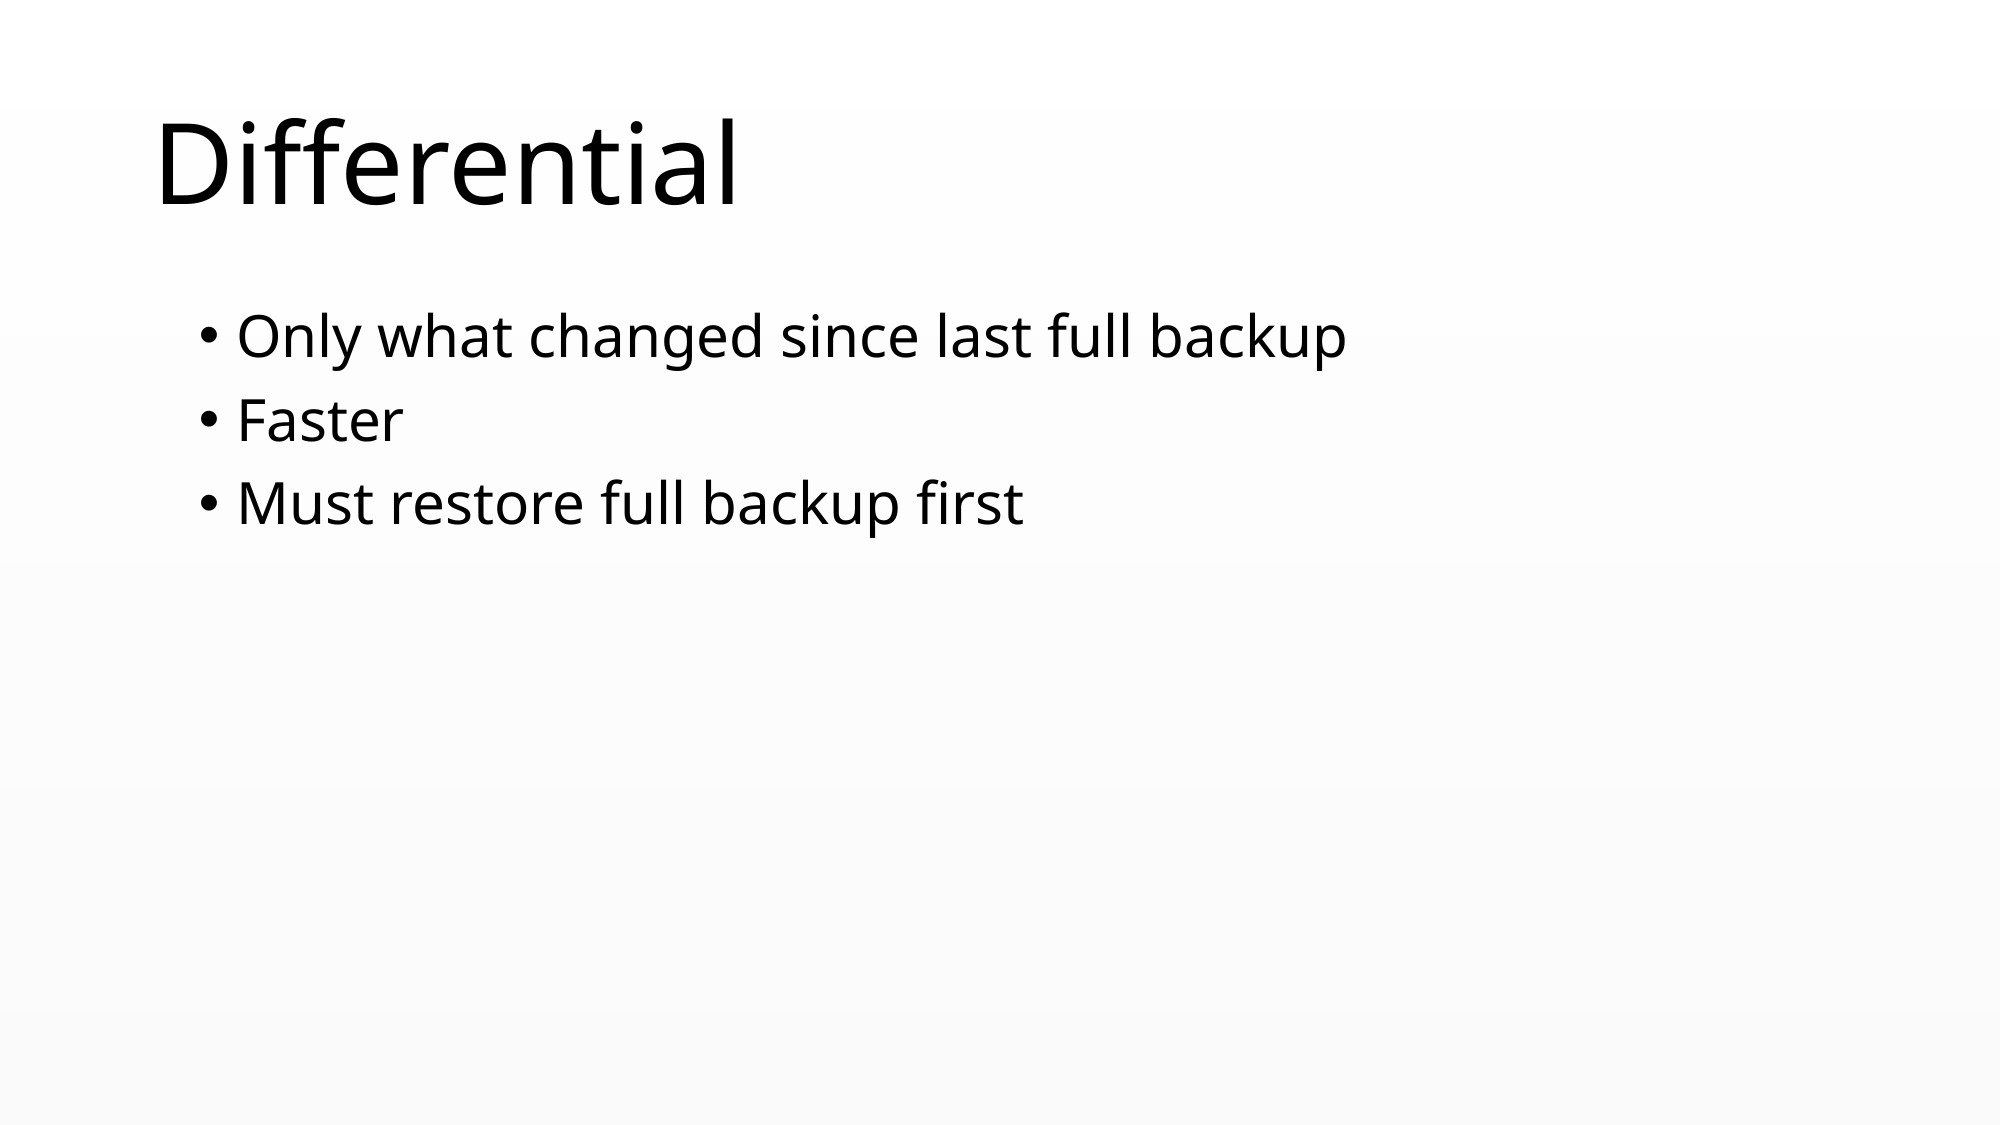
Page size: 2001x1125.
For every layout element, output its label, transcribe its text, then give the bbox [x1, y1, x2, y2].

list Only what changed since last full backup Faster Must restore full backup first [183, 299, 1863, 1014]
title Differential [137, 59, 1863, 278]
